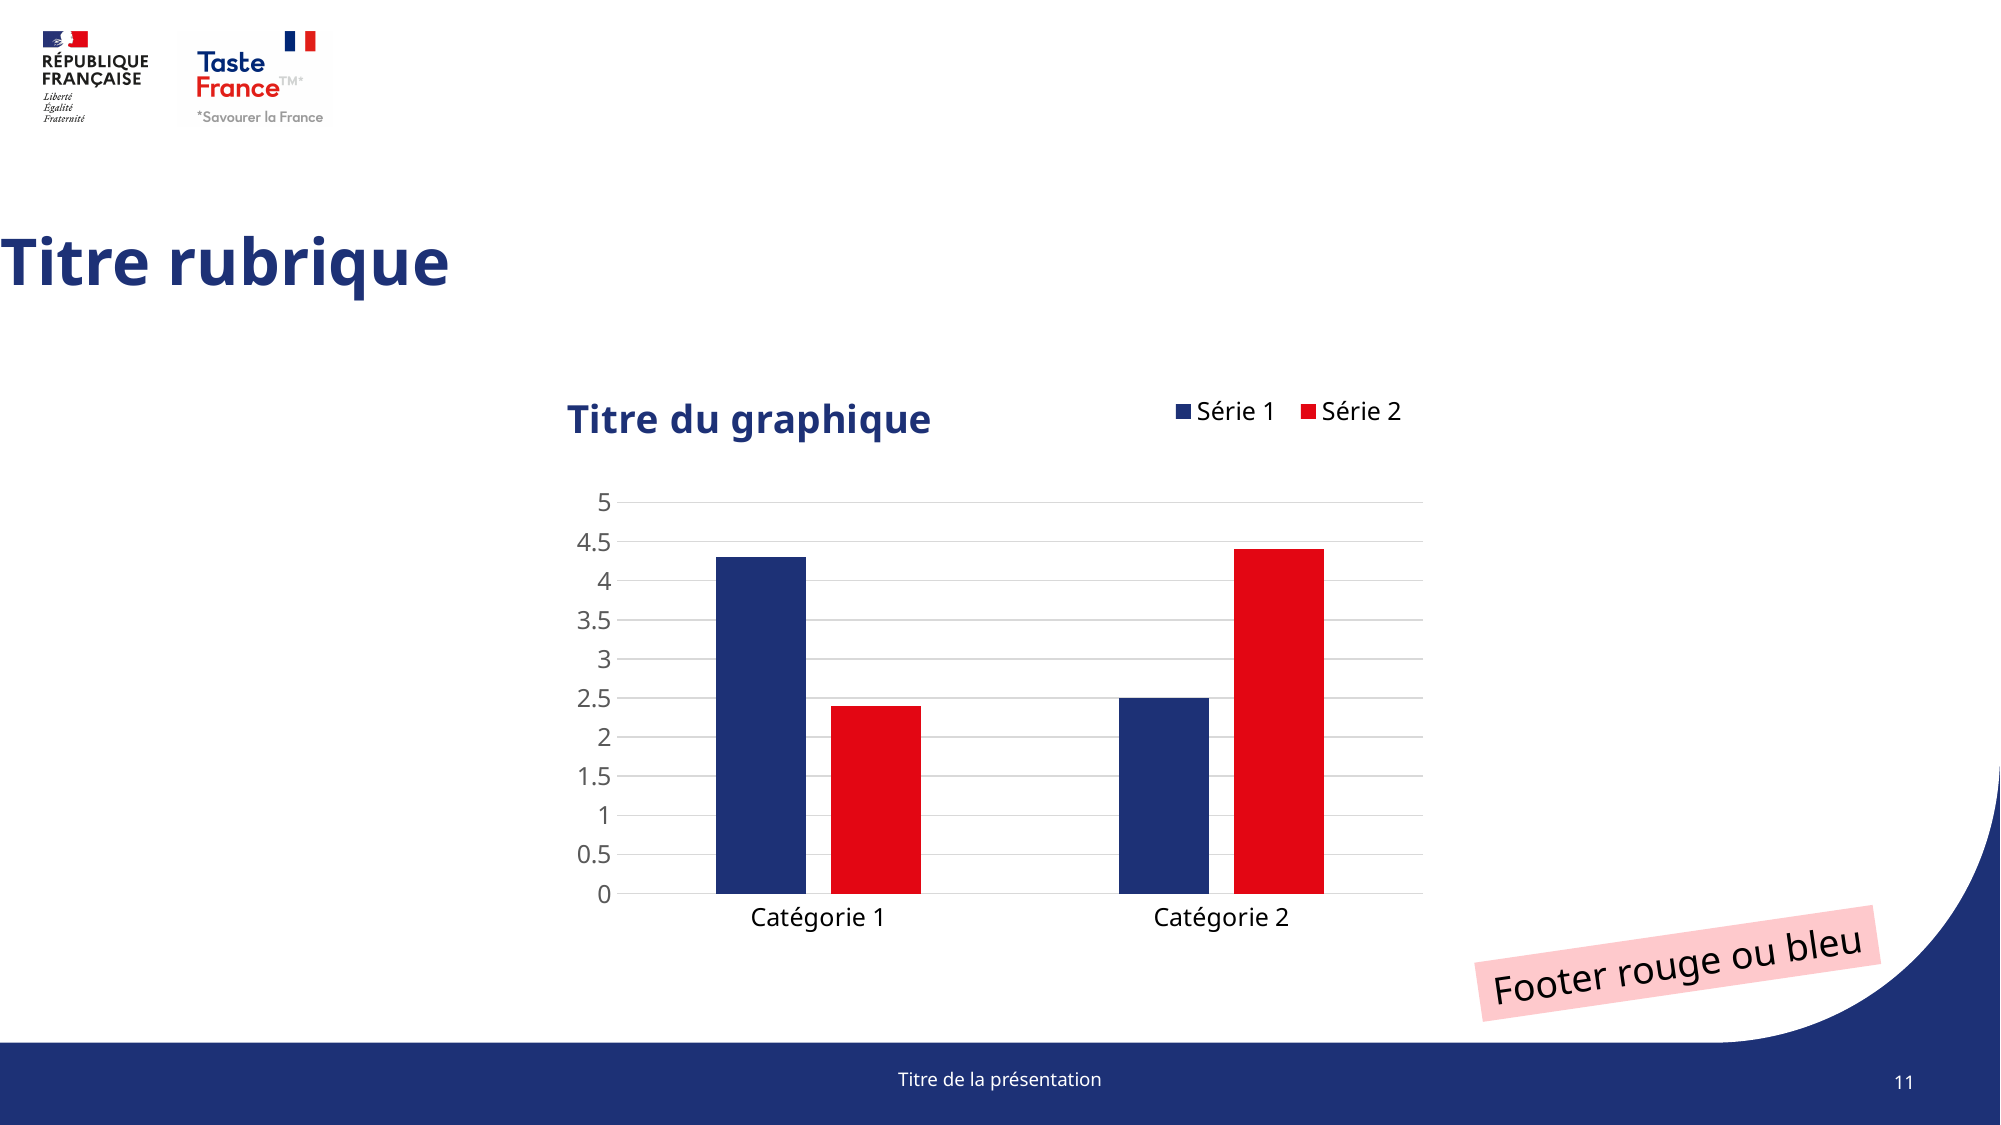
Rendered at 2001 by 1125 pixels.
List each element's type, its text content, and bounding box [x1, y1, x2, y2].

chart [558, 375, 1442, 1005]
text_box Footer rouge ou bleu [1474, 904, 1882, 1022]
slide_number 11 [1809, 1042, 2000, 1125]
title Titre rubrique [0, 229, 1810, 301]
picture [177, 31, 333, 127]
footer Titre de la présentation [190, 1042, 1809, 1125]
picture [43, 31, 148, 122]
